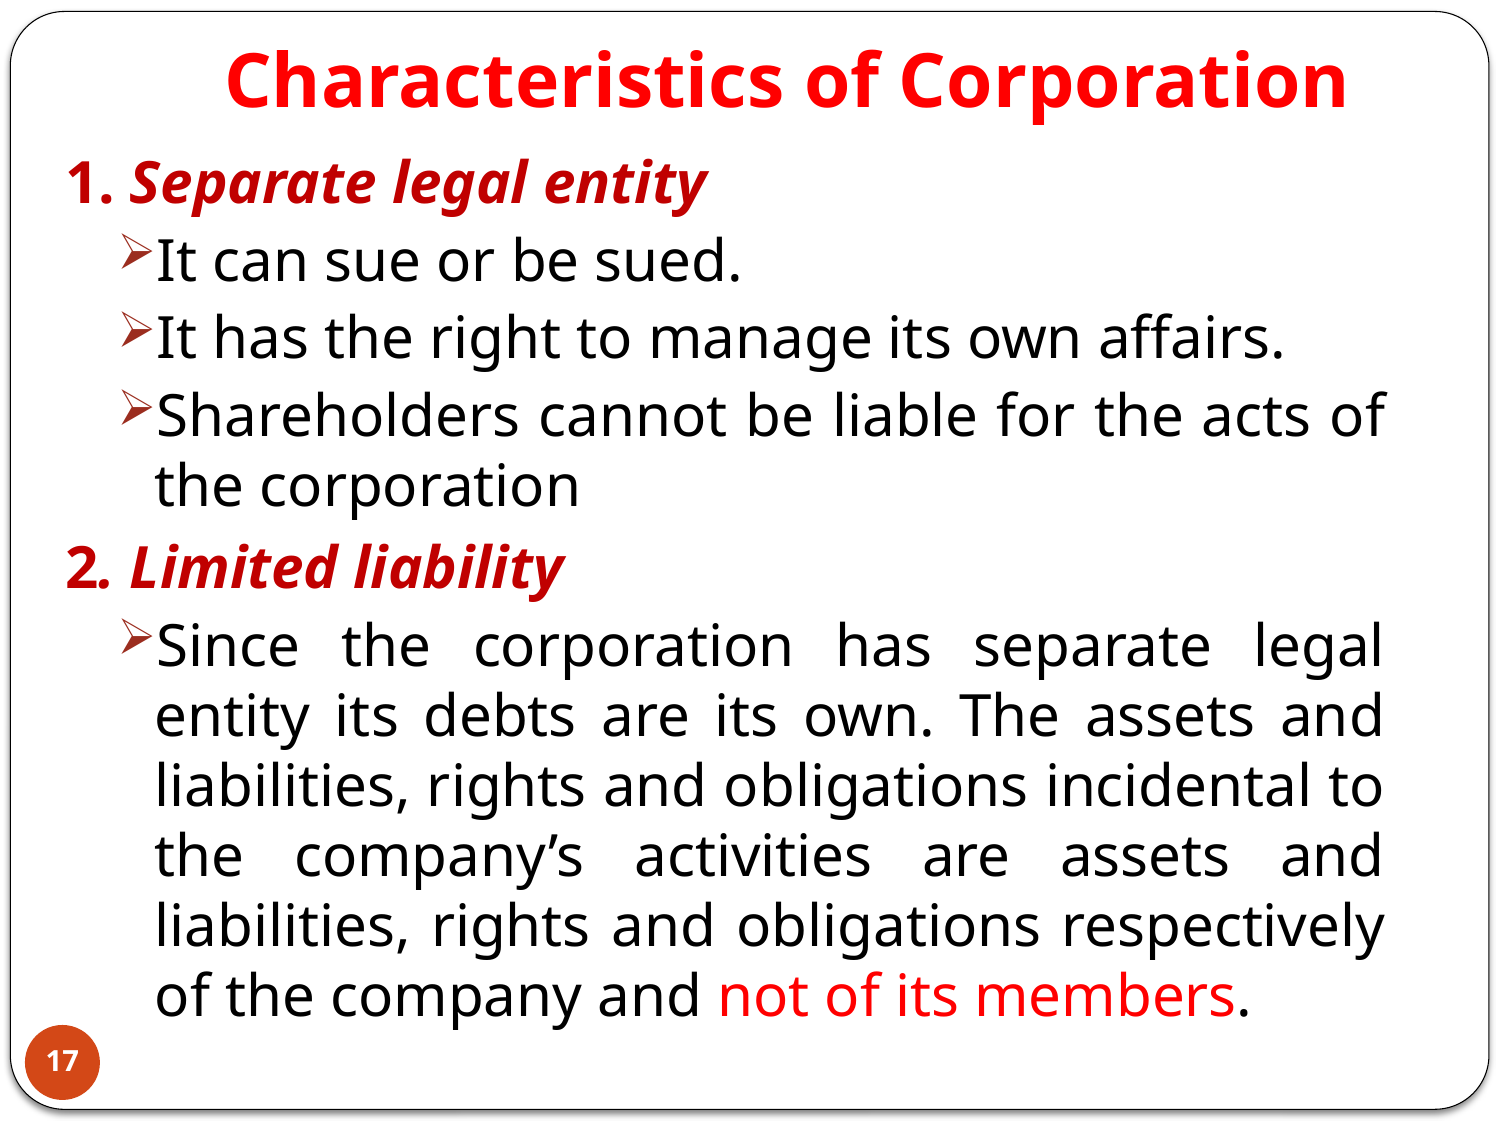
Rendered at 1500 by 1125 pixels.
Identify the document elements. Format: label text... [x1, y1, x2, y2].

list 1. Separate legal entity It can sue or be sued. It has the right to manage its own affairs. Shareholders cannot be liable for the acts of the corporation 2. Limited liability Since the corporation has separate legal entity its debts are its own. The assets and liabilities, rights and obligations incidental to the company’s activities are assets and liabilities, rights and obligations respectively of the company and not of its members. [50, 137, 1400, 1075]
slide_number 17 [24, 1024, 100, 1100]
title Characteristics of Corporation [150, 24, 1425, 138]
